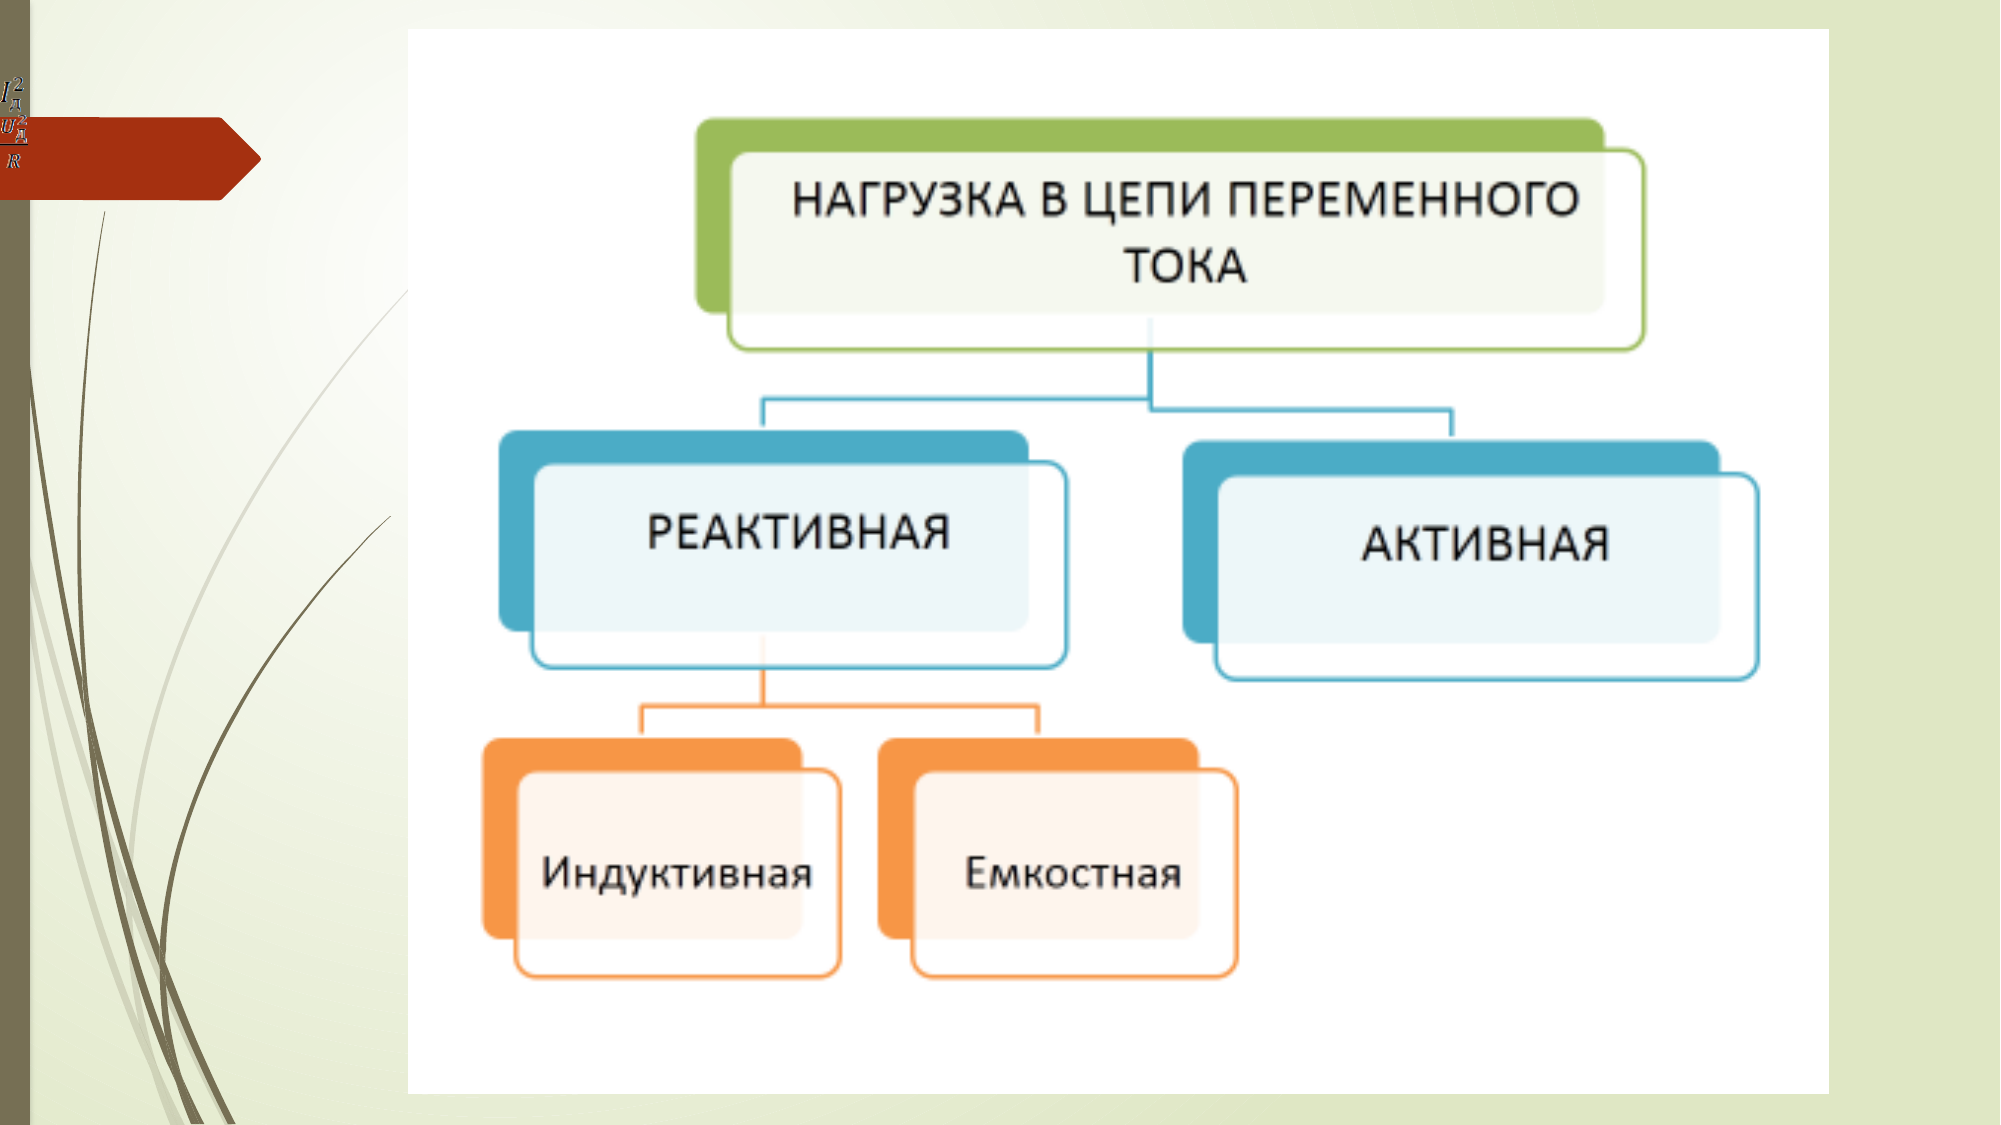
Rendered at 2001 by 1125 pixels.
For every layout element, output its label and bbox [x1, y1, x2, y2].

picture [0, 74, 28, 170]
picture [408, 28, 1829, 1095]
